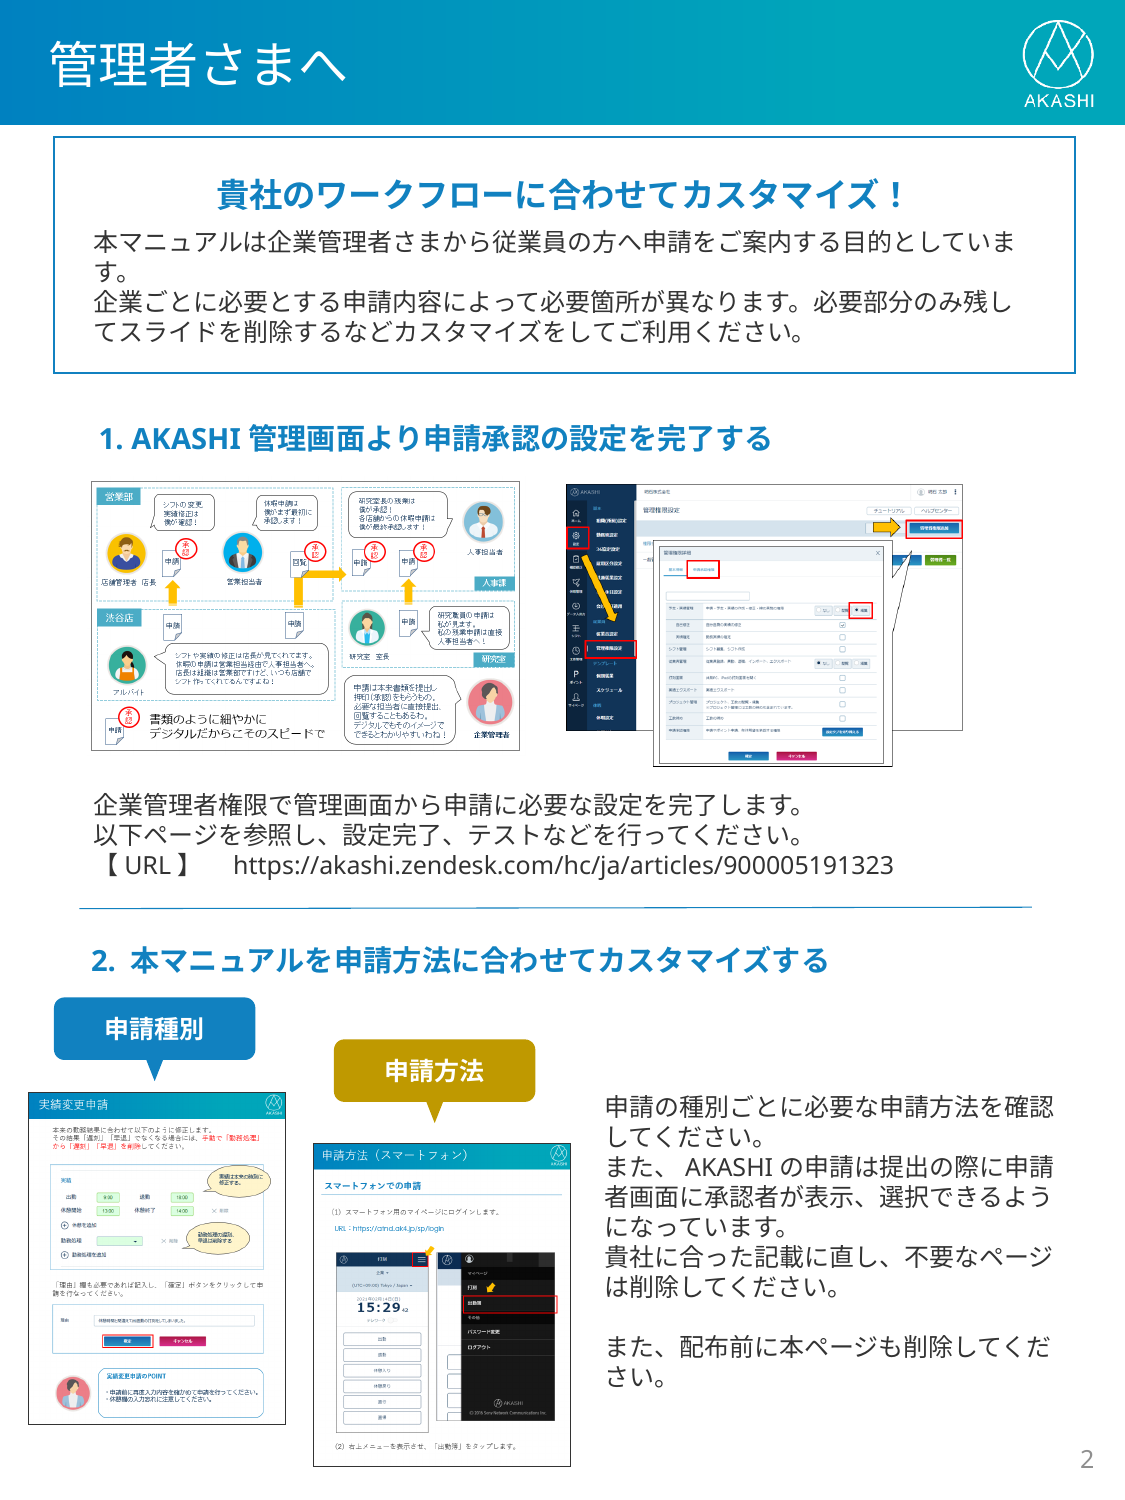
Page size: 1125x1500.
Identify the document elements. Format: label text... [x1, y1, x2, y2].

picture [52, 1102, 60, 1109]
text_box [333, 1039, 536, 1124]
text_box 企業管理者権限で管理画面から申請に必要な設定を完了します。 以下ページを参照し、設定完了、テストなどを行ってください。 【URL】 https://akashi.zendesk.com/hc/ja/articles/900005191323 [78, 782, 1065, 887]
text_box 貴社のワークフローに合わせてカスタマイズ！ [53, 136, 1076, 374]
text_box 2. 本マニュアルを申請方法に合わせてカスタマイズする [76, 934, 1054, 985]
title 管理者さまへ [33, 0, 1045, 123]
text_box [53, 997, 256, 1082]
picture [562, 478, 965, 771]
slide_number 1 [856, 1420, 1110, 1500]
picture [28, 1092, 286, 1425]
picture [313, 1143, 571, 1467]
picture [87, 476, 526, 756]
text_box 1. AKASHI管理画面より申請承認の設定を完了する [84, 412, 1062, 463]
picture [1045, 9, 1103, 117]
text_box 申請の種別ごとに必要な申請方法を確認してください。 また、AKASHIの申請は提出の際に申請者画面に承認者が表示、選択できるようになっています。 貴社に合った記載に直し、不要なページは削除してください。 また、配布前に本ページも削除してください。 [589, 1084, 1089, 1399]
